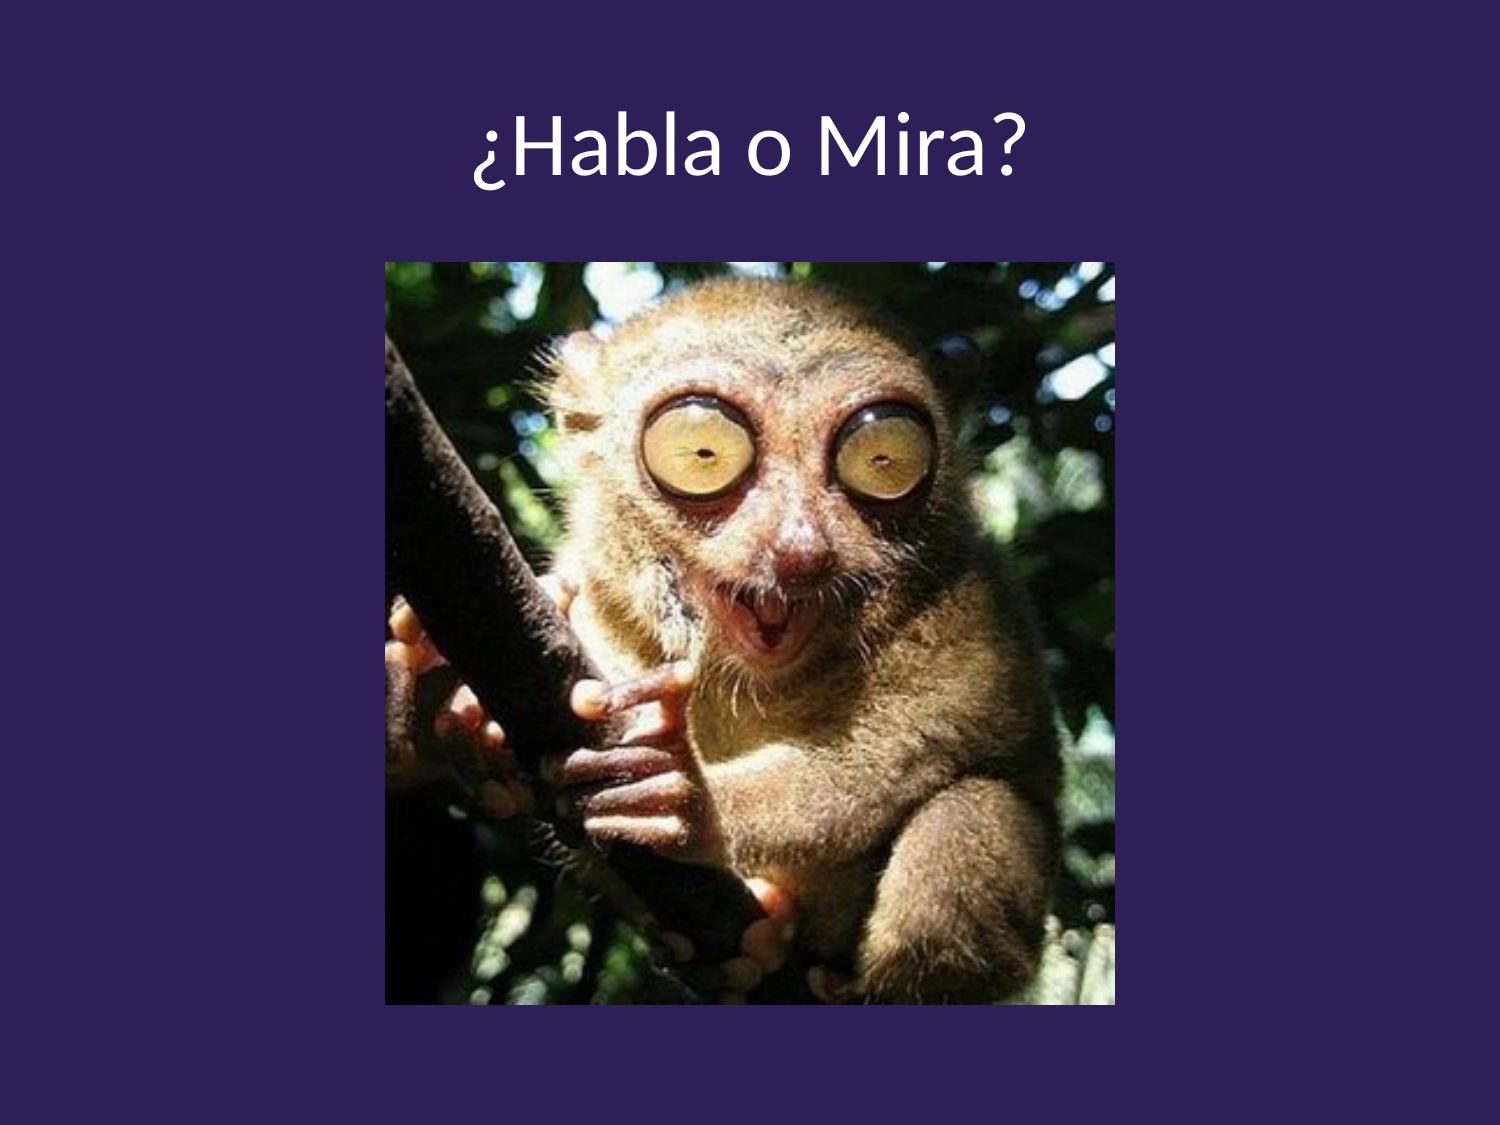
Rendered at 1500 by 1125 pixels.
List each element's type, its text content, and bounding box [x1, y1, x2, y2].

title ¿Habla o Mira? [75, 45, 1425, 233]
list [74, 262, 1426, 1006]
